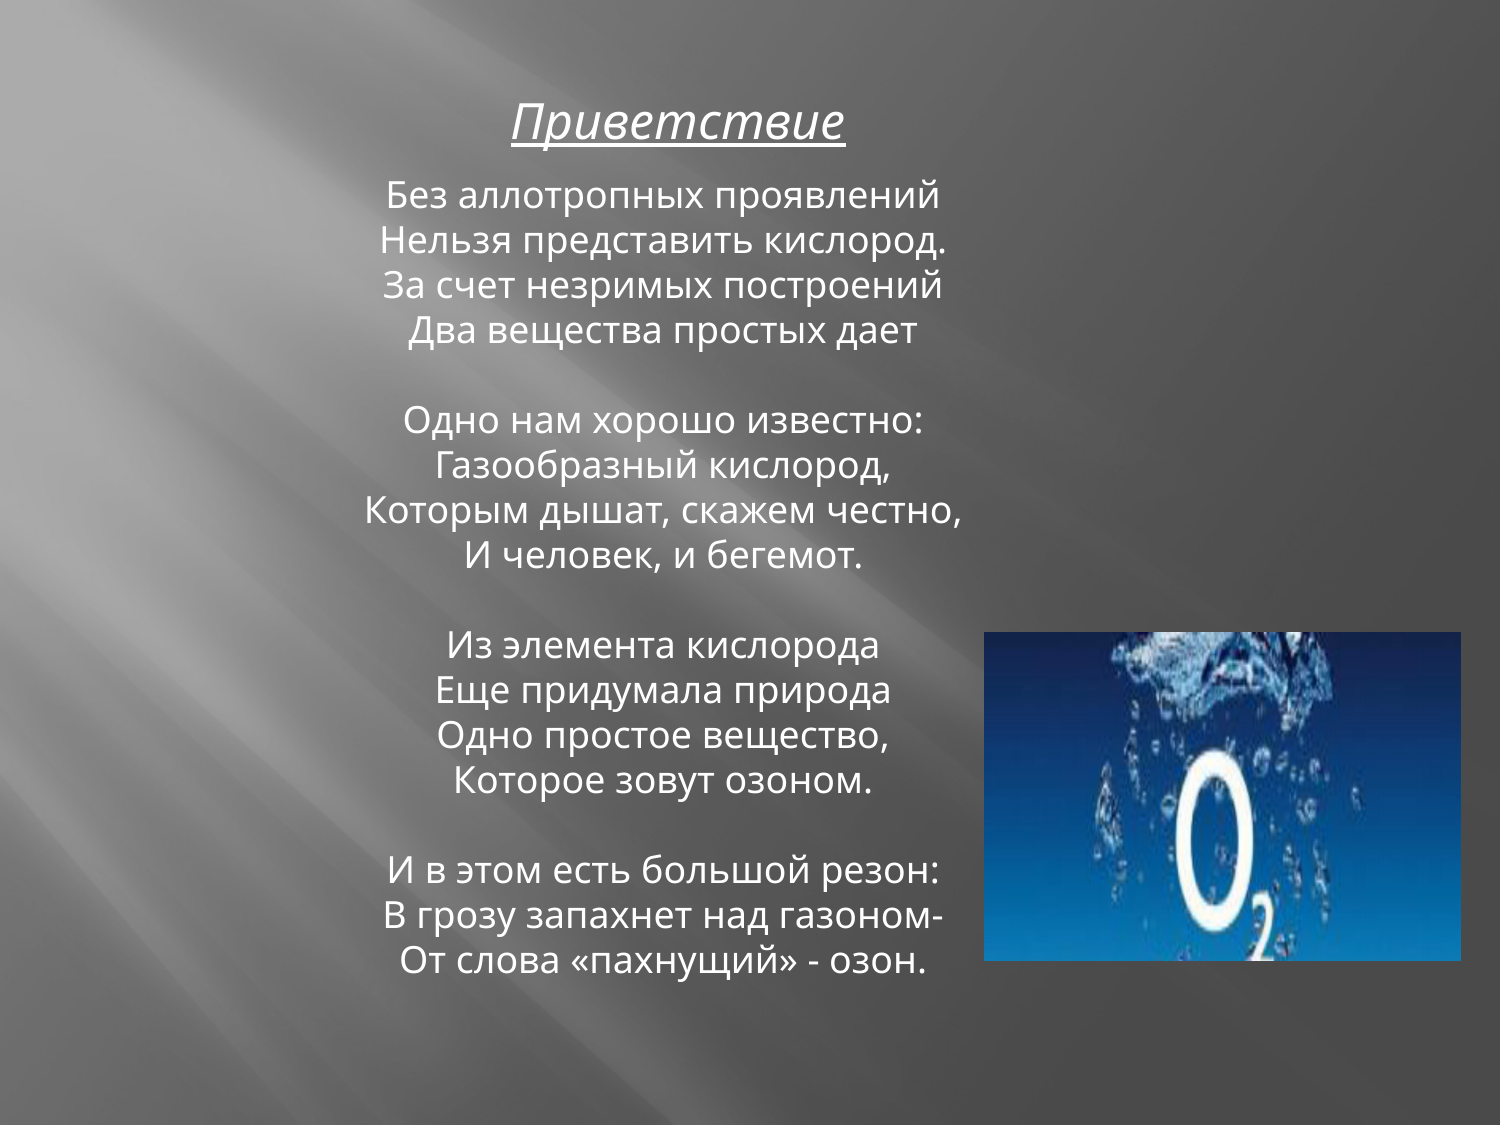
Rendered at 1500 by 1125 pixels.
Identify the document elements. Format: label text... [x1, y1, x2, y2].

picture [984, 632, 1461, 962]
picture [1154, 956, 1161, 962]
text_box Приветствие [496, 81, 861, 157]
text_box Без аллотропных проявлений Нельзя представить кислород. За счет незримых построений Два вещества простых дает Одно нам хорошо известно: Газообразный кислород, Которым дышат, скажем честно, И человек, и бегемот. Из элемента кислорода Еще придумала природа Одно простое вещество, Которое зовут озоном. И в этом есть большой резон: В грозу запахнет над газоном- От слова «пахнущий» - озон. [349, 163, 978, 989]
